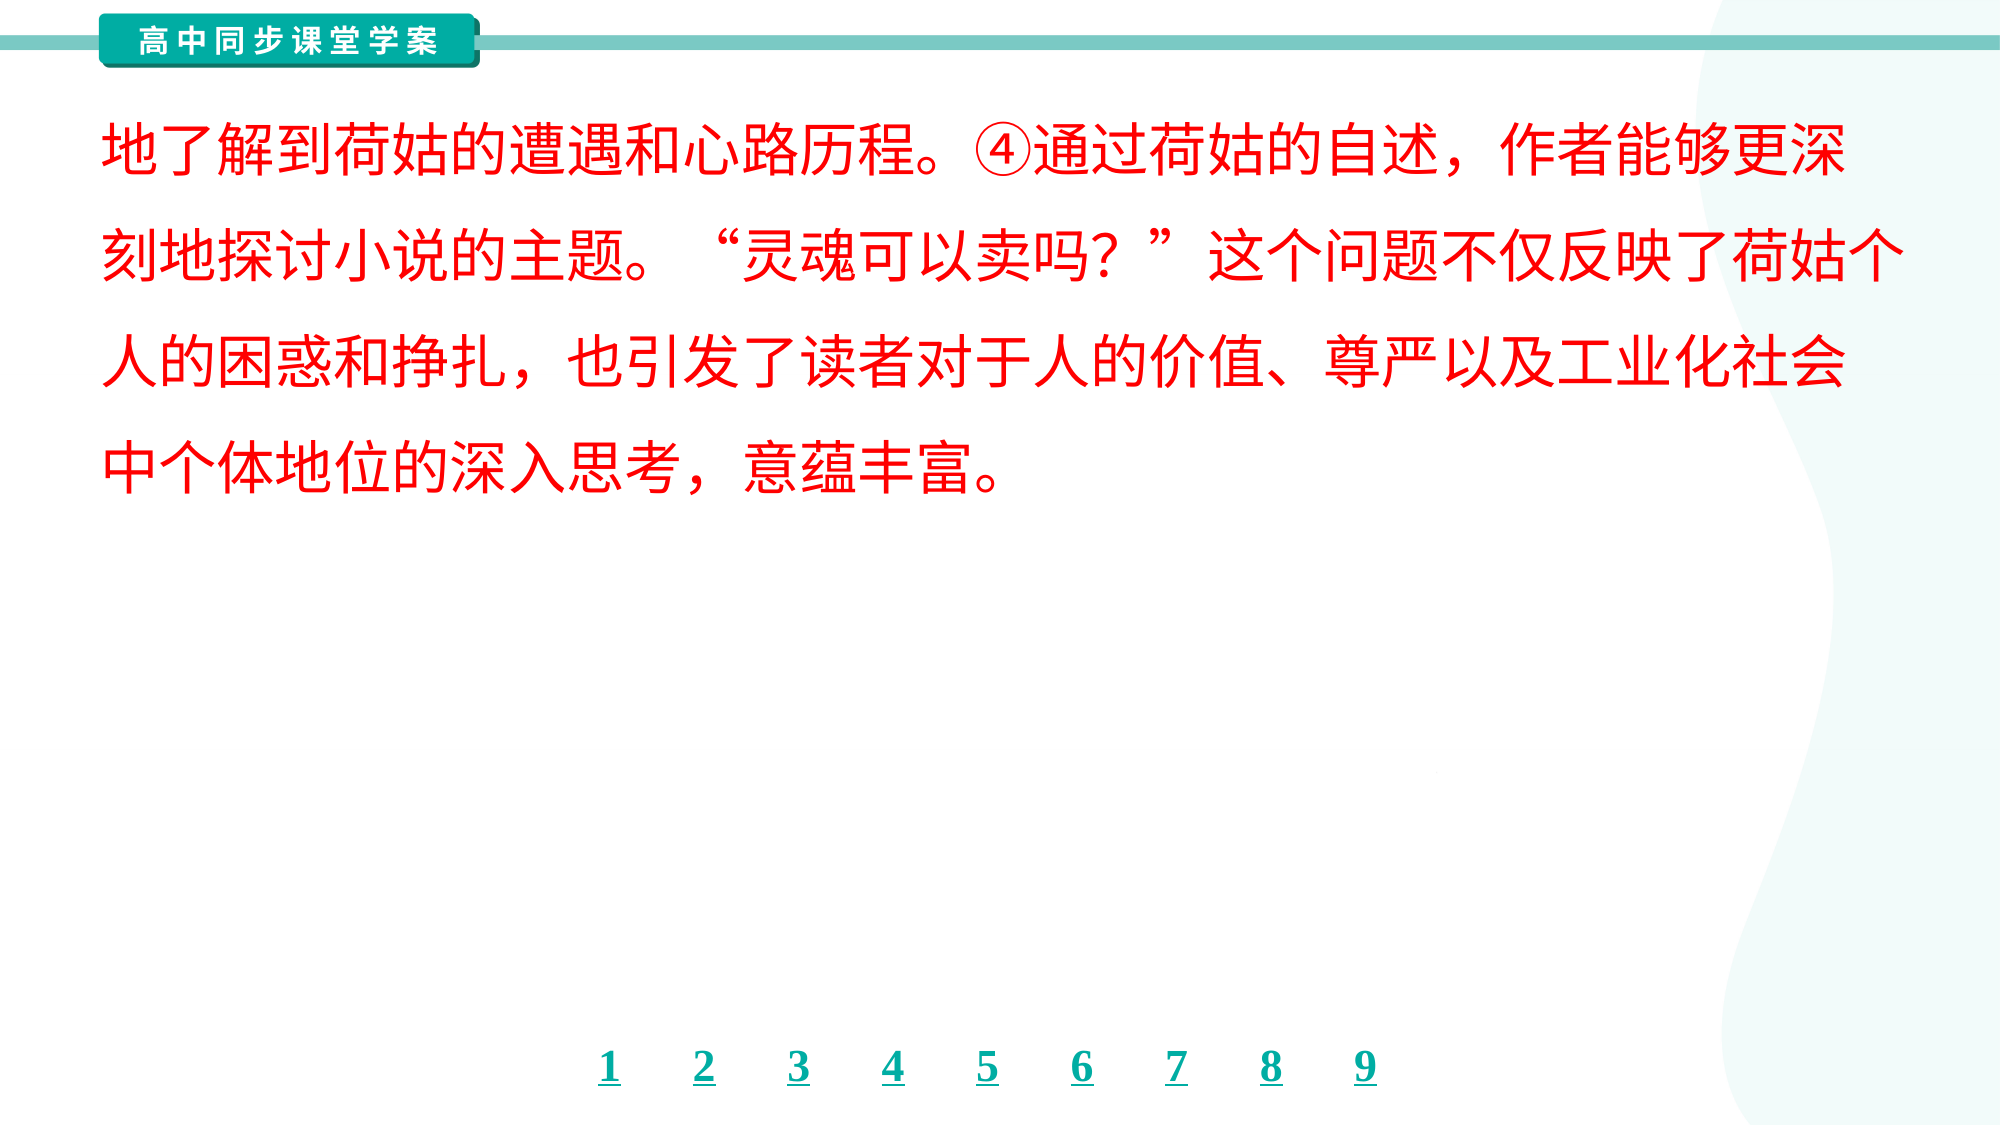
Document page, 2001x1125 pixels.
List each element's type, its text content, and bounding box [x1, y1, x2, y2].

picture [0, 0, 2000, 1125]
text_box 地了解到荷姑的遭遇和心路历程。④通过荷姑的自述，作者能够更深 刻地探讨小说的主题。“灵魂可以卖吗？”这个问题不仅反映了荷姑个 人的困惑和挣扎，也引发了读者对于人的价值、尊严以及工业化社会 中个体地位的深入思考，意蕴丰富。 [100, 76, 1899, 502]
